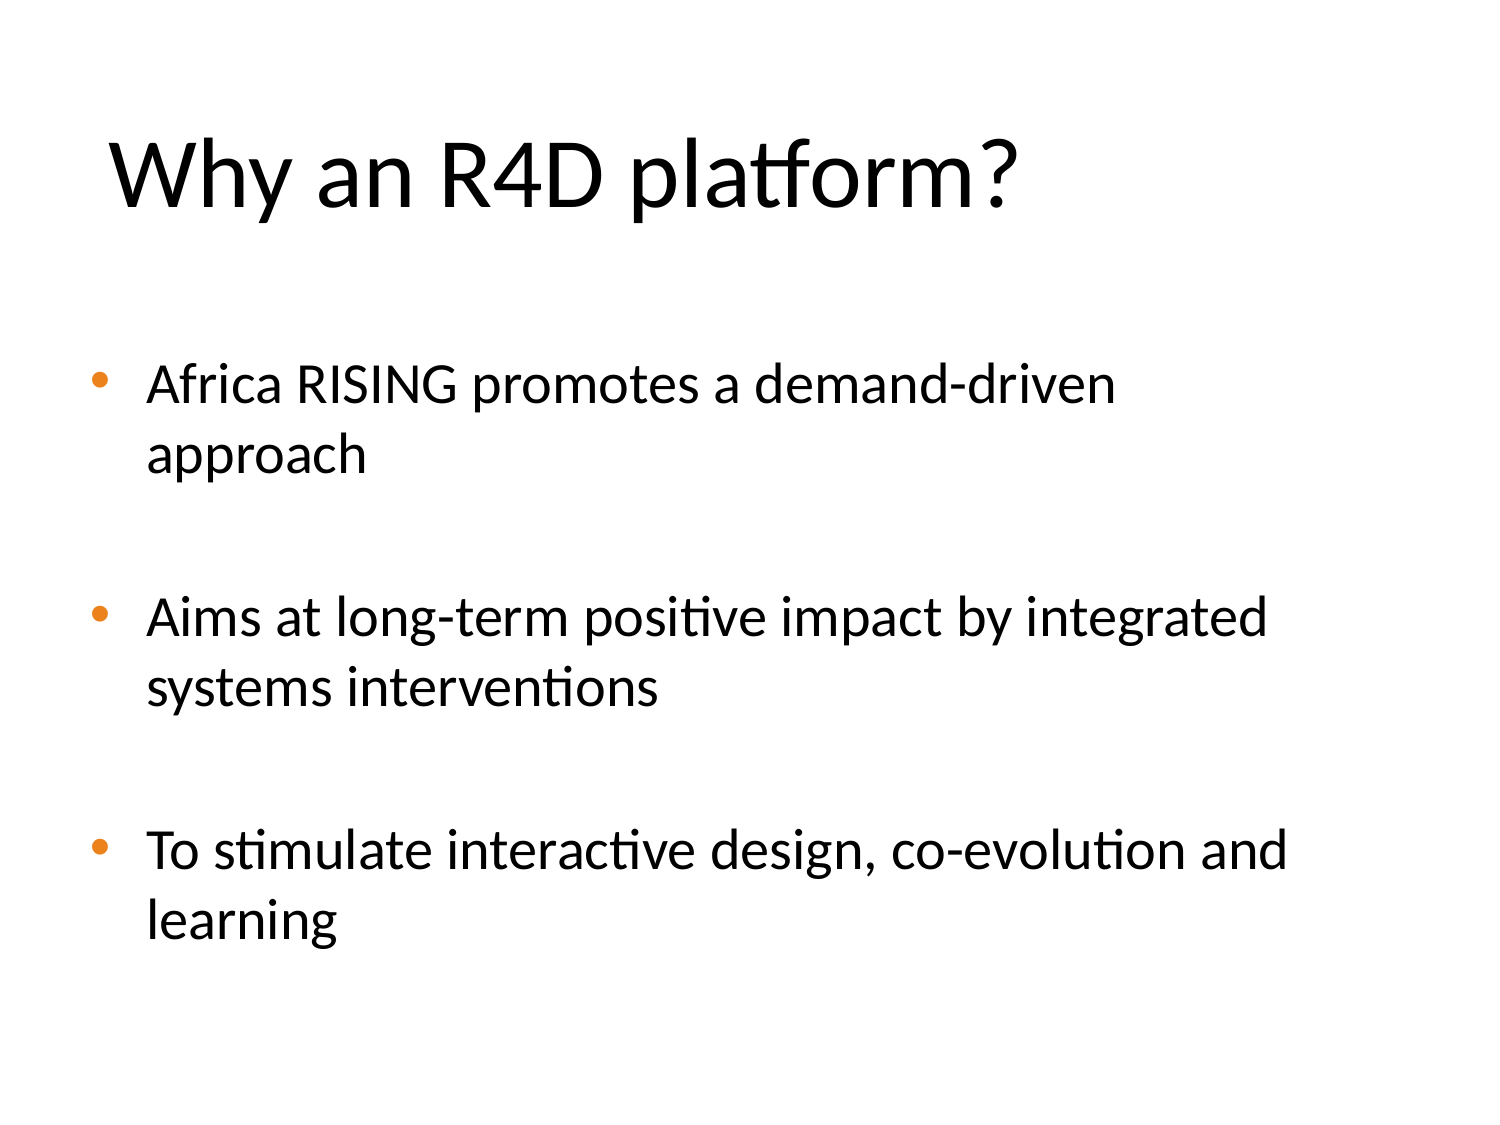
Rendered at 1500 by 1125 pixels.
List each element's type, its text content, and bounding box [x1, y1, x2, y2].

list Why an R4D platform? [75, 99, 1325, 288]
list Africa RISING promotes a demand-driven approach Aims at long-term positive impact by integrated systems interventions To stimulate interactive design, co-evolution and learning [75, 337, 1350, 1000]
